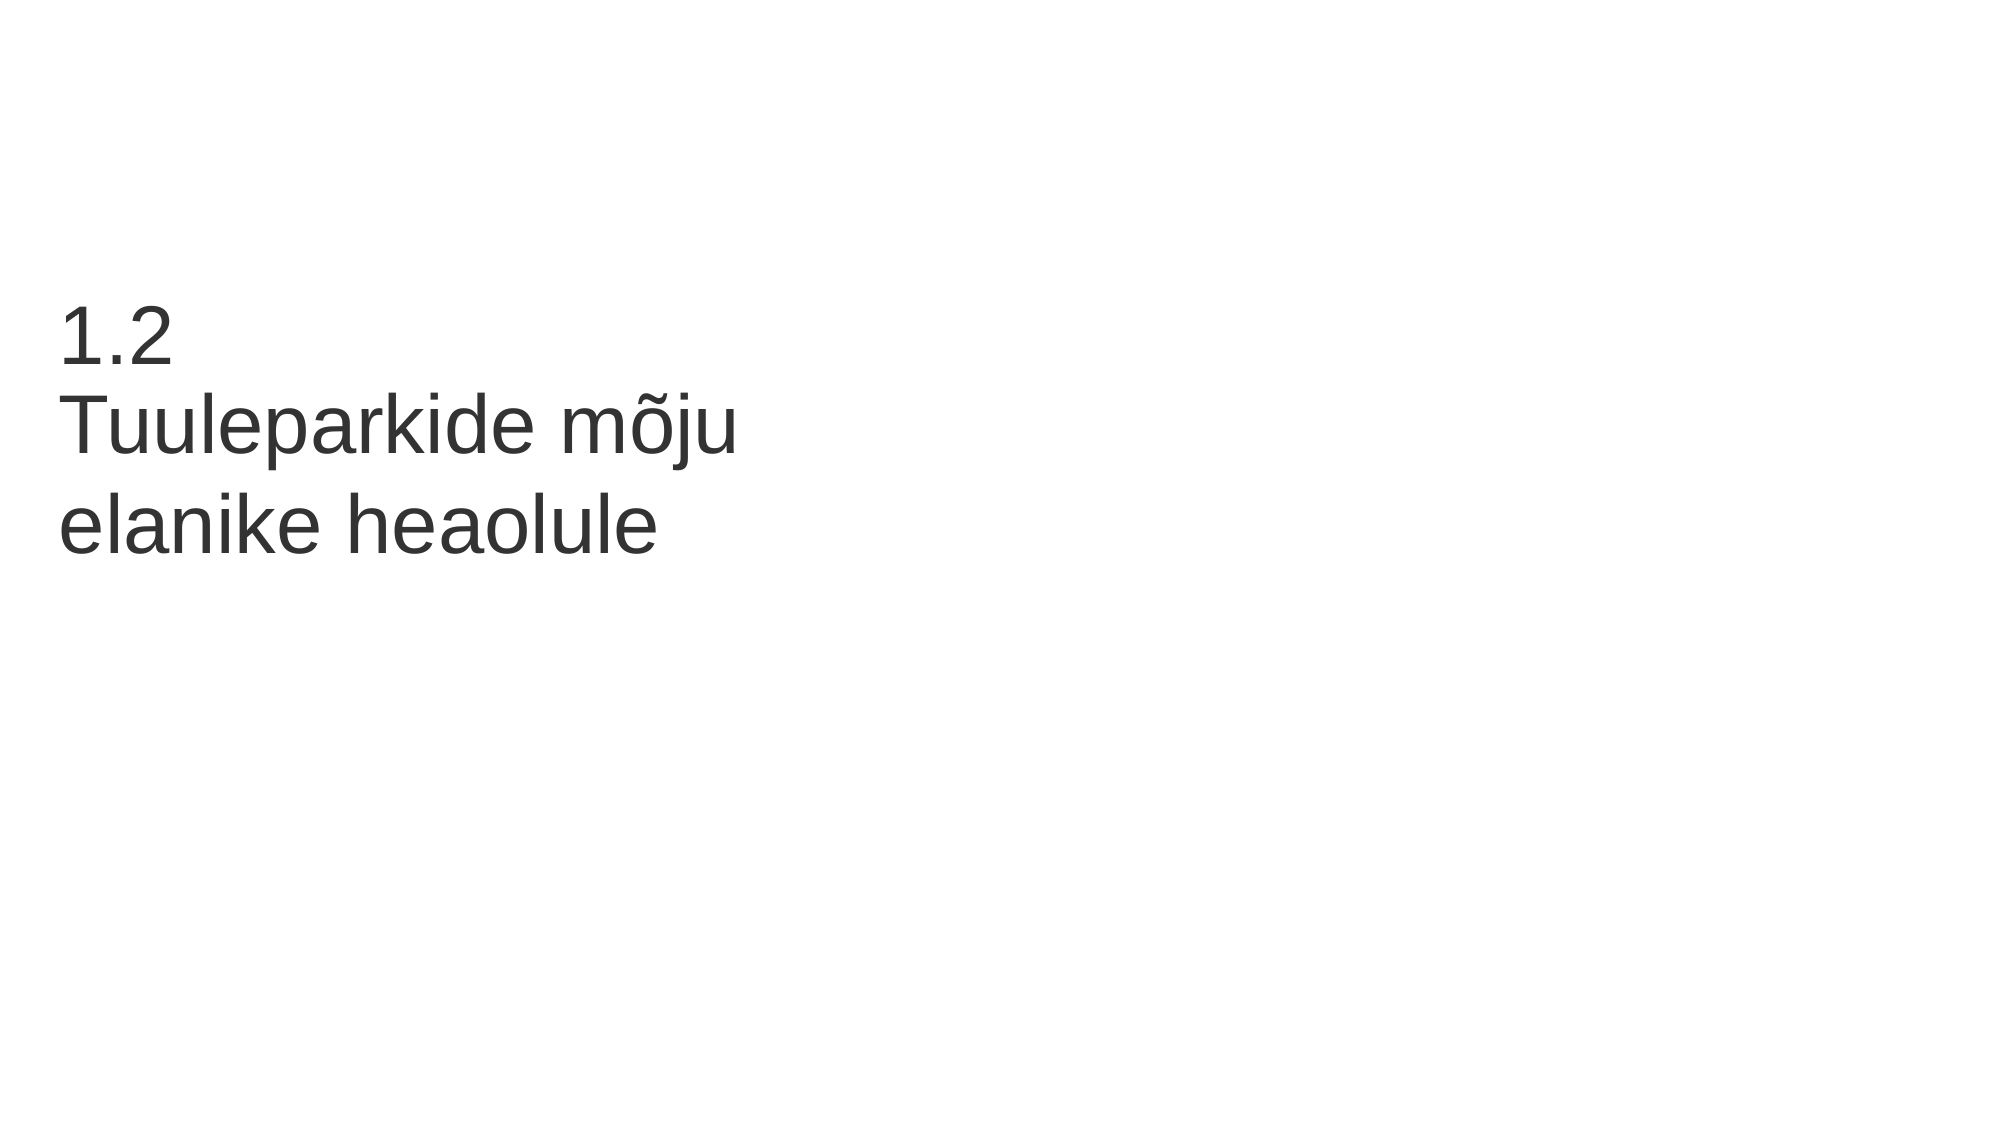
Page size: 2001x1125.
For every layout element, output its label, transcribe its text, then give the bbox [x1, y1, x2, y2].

list 1.2 [59, 281, 220, 370]
list Tuuleparkide mõju elanike heaolule [59, 370, 985, 696]
